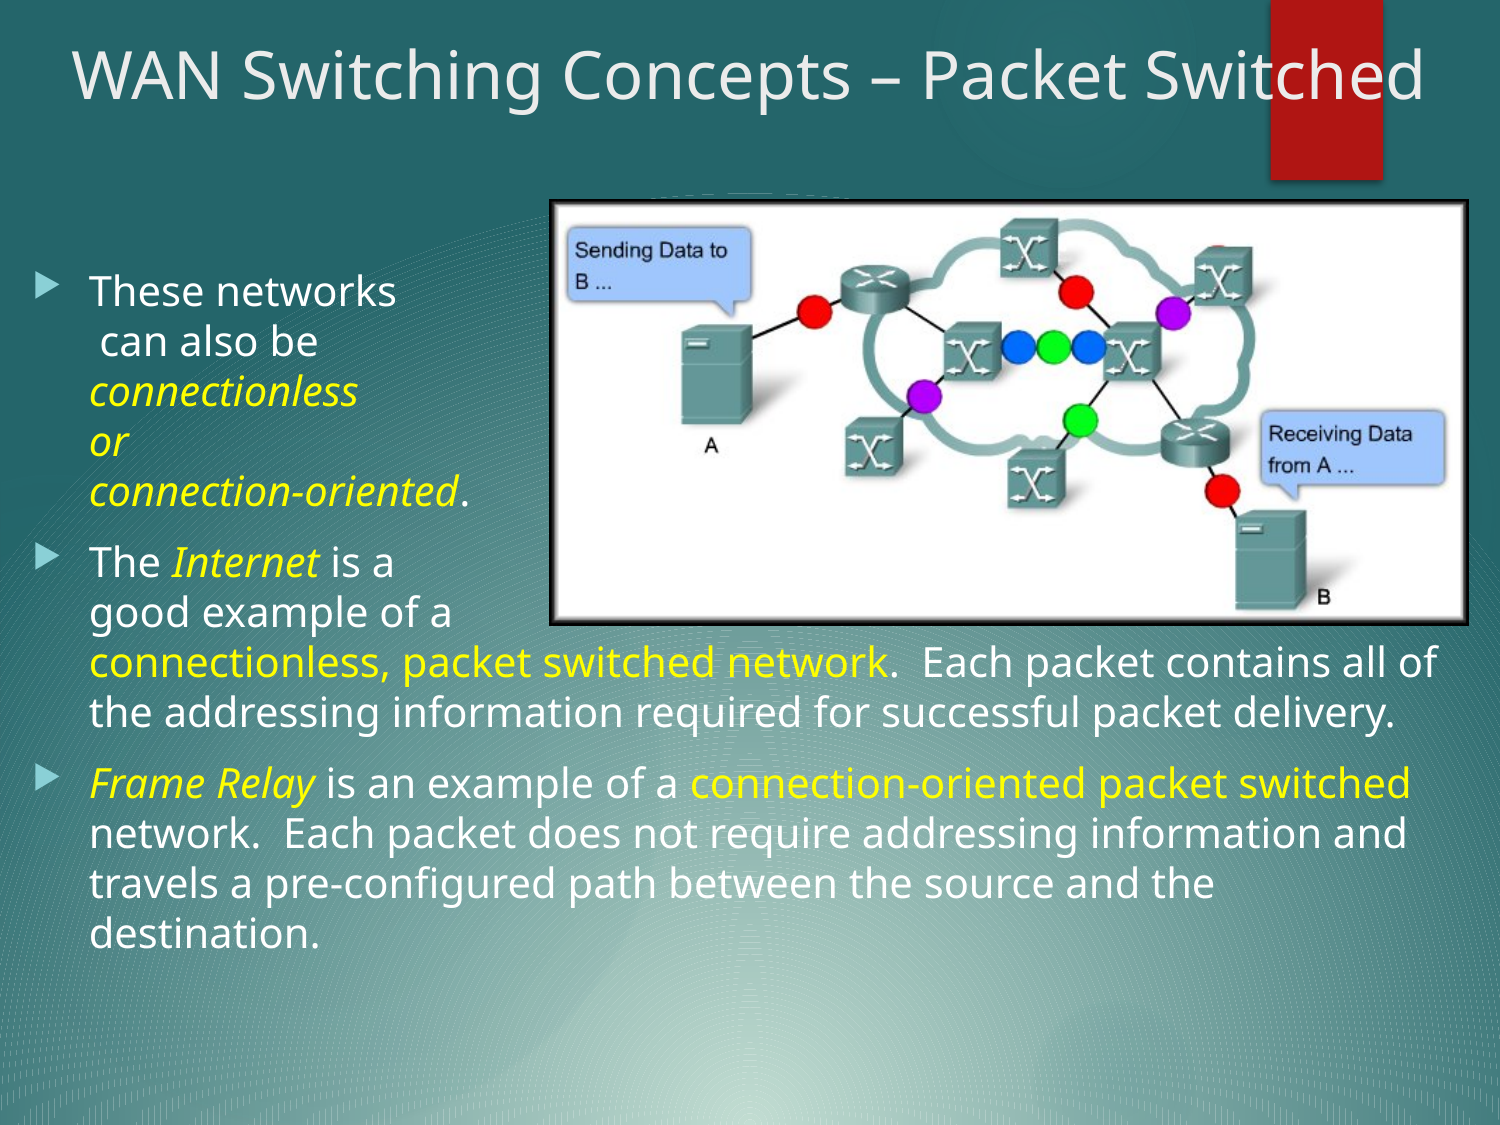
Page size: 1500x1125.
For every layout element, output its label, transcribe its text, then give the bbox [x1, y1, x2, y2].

list These networks can also be connectionless or connection-oriented. The Internet is a good example of a connectionless, packet switched network. Each packet contains all of the addressing information required for successful packet delivery. Frame Relay is an example of a connection-oriented packet switched network. Each packet does not require addressing information and travels a pre-configured path between the source and the destination. [17, 257, 1468, 1120]
picture [549, 199, 1469, 626]
title WAN Switching Concepts – Packet Switched [24, 24, 1475, 138]
